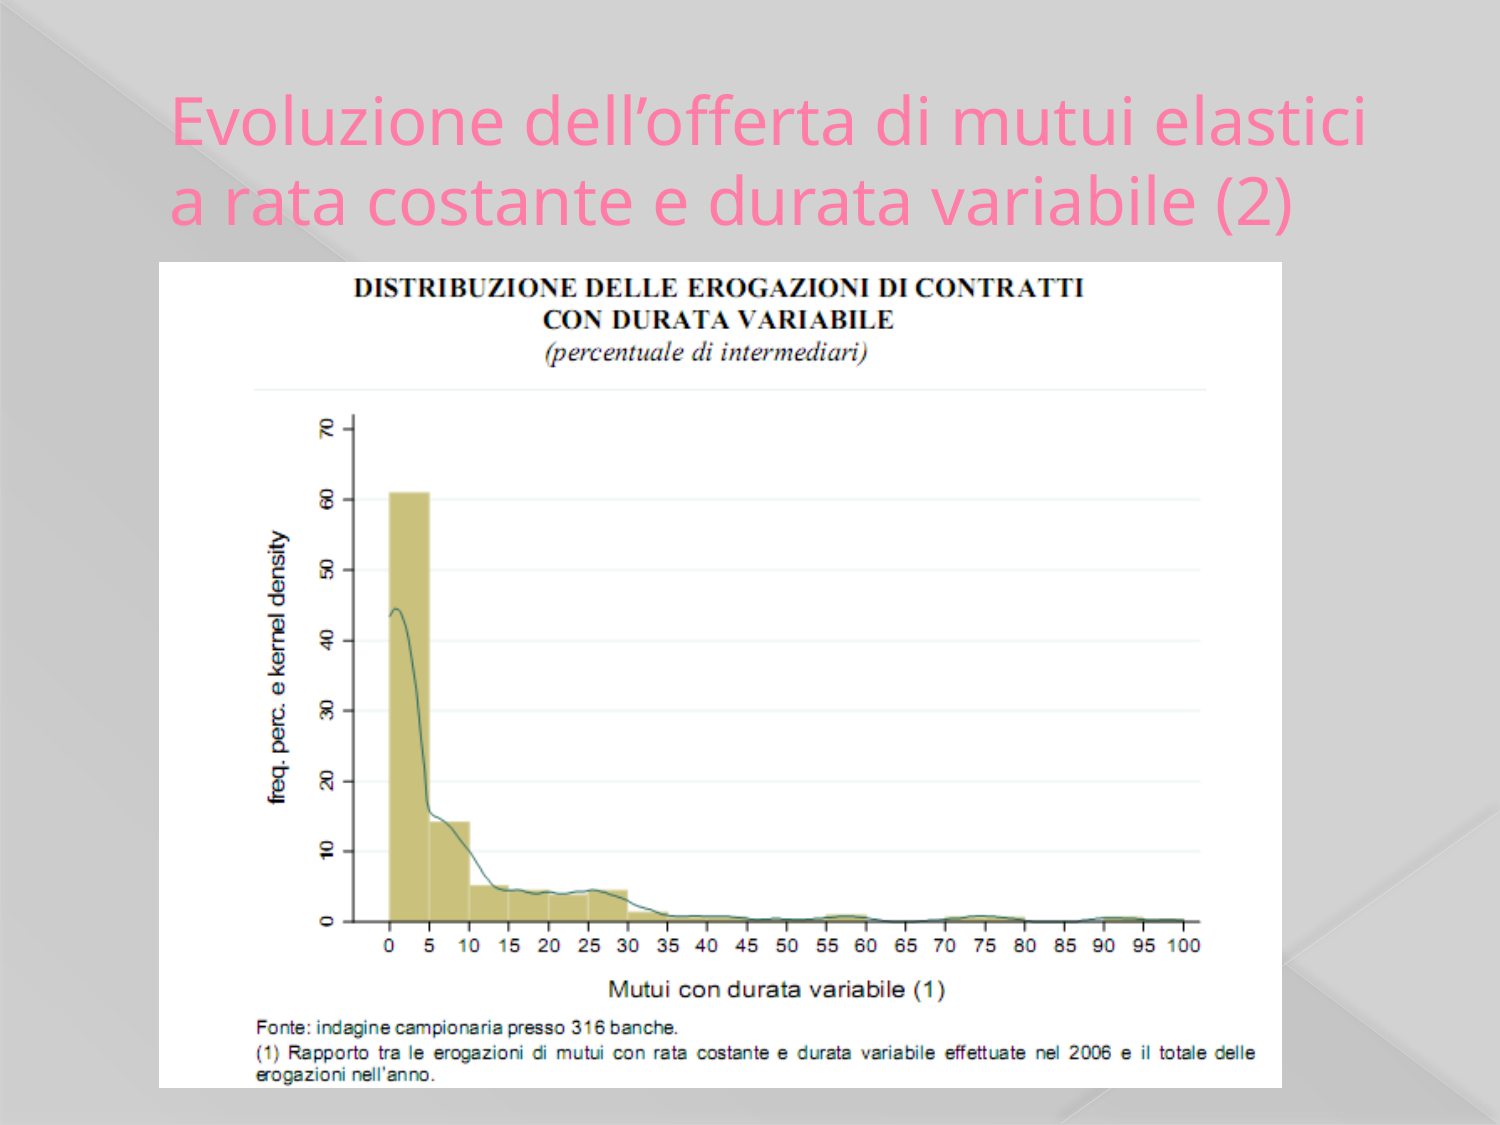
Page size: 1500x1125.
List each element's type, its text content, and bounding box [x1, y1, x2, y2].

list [159, 261, 1282, 1089]
title Evoluzione dell’offerta di mutui elastici a rata costante e durata variabile (2) [75, 43, 1425, 274]
